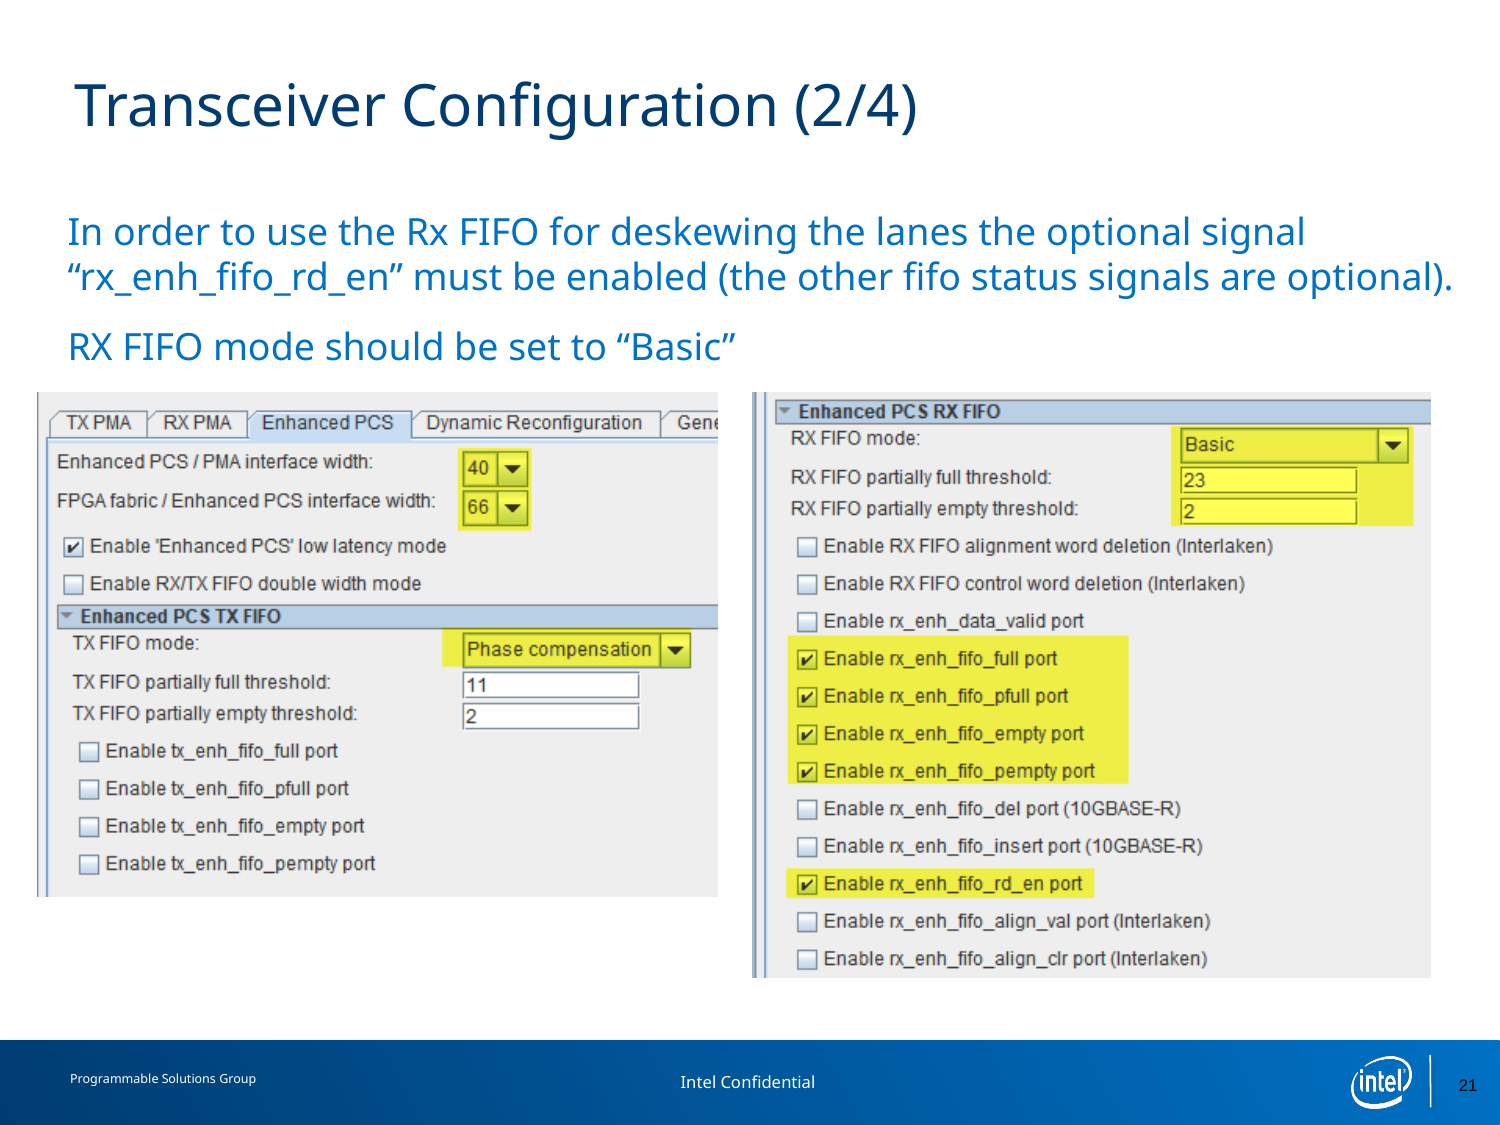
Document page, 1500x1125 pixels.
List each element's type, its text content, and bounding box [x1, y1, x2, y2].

list In order to use the Rx FIFO for deskewing the lanes the optional signal “rx_enh_fifo_rd_en” must be enabled (the other fifo status signals are optional). RX FIFO mode should be set to “Basic” [67, 208, 1463, 1034]
picture [751, 391, 1431, 979]
title Transceiver Configuration (2/4) [74, 67, 1425, 208]
slide_number 21 [1127, 1055, 1478, 1116]
picture [37, 391, 718, 897]
